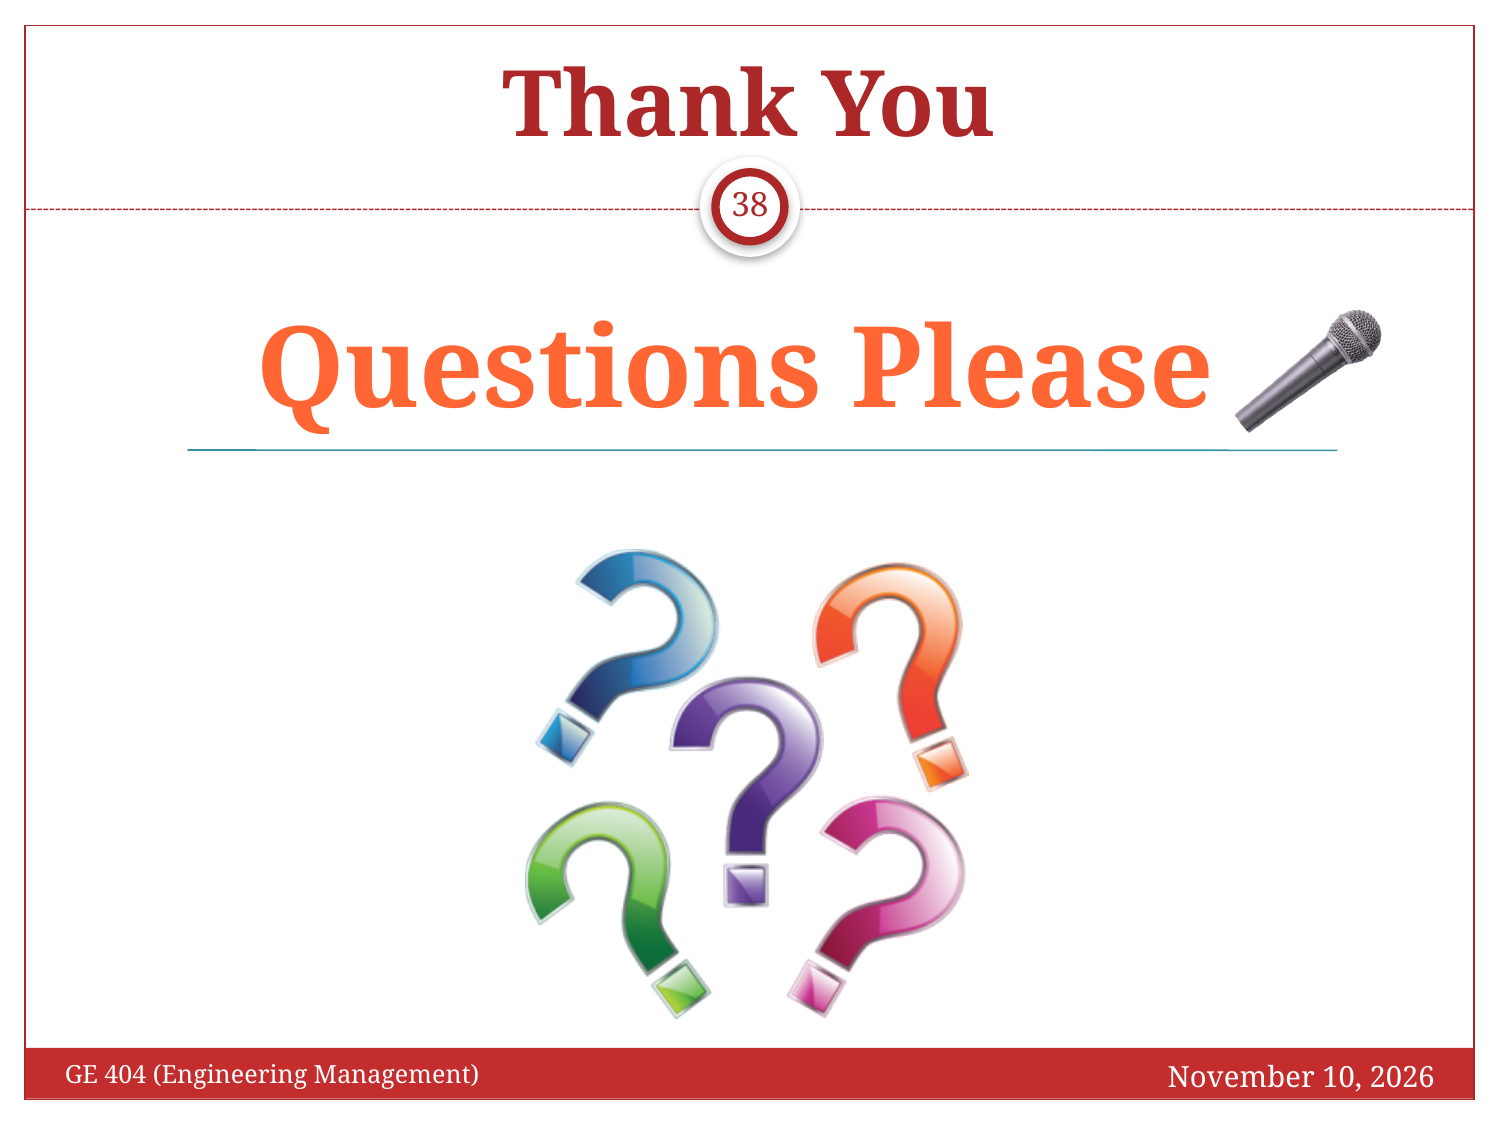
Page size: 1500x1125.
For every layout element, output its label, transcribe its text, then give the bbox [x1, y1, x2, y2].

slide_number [950, 1050, 1450, 1111]
footer GE 404 (Engineering Management) [50, 1051, 638, 1112]
title Thank You [49, 37, 1450, 163]
picture [524, 549, 969, 1019]
slide_number 38 [712, 169, 788, 243]
text_box Questions Please [241, 287, 1230, 438]
picture [1224, 299, 1391, 443]
